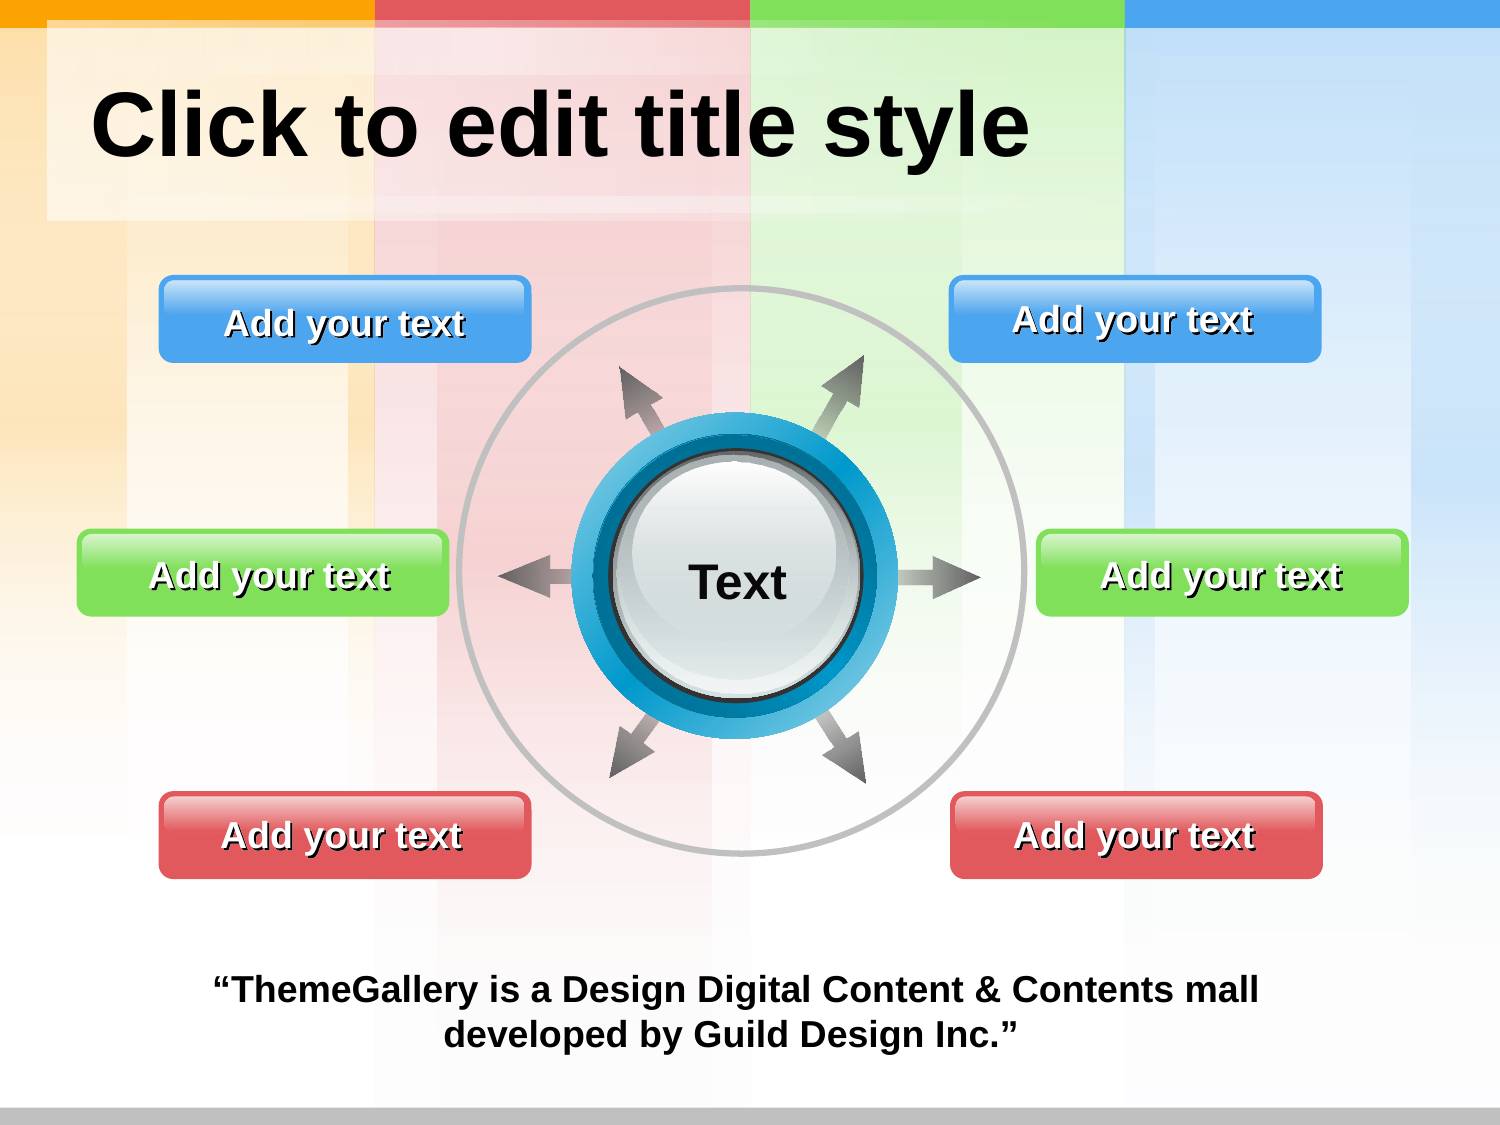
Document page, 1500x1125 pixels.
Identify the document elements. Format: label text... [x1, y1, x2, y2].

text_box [1035, 528, 1409, 617]
text_box “ThemeGallery is a Design Digital Content & Contents mall developed by Guild Design Inc.” [147, 957, 1316, 1062]
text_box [158, 791, 532, 880]
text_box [948, 274, 1322, 363]
title Click to edit title style [75, 42, 1275, 198]
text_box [76, 528, 450, 617]
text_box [571, 412, 898, 739]
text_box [158, 274, 532, 363]
text_box [459, 288, 1025, 854]
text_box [949, 791, 1323, 880]
